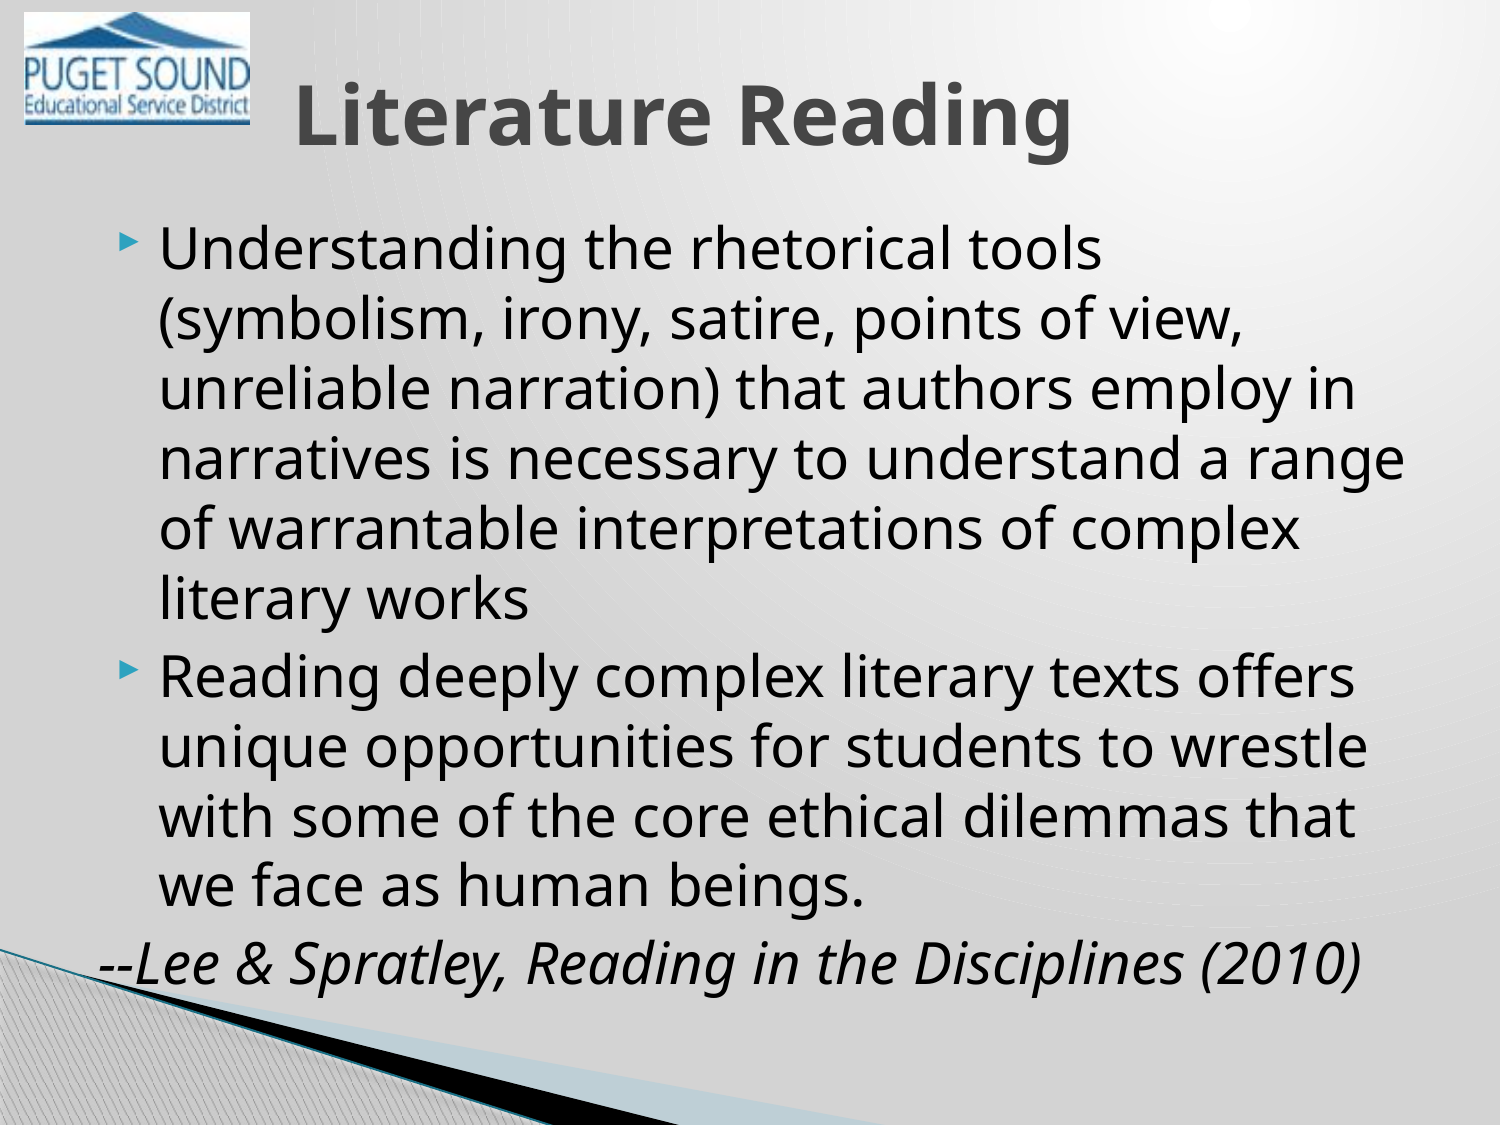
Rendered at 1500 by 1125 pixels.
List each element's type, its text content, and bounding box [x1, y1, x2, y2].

picture [24, 12, 250, 125]
list Understanding the rhetorical tools (symbolism, irony, satire, points of view, unreliable narration) that authors employ in narratives is necessary to understand a range of warrantable interpretations of complex literary works Reading deeply complex literary texts offers unique opportunities for students to wrestle with some of the core ethical dilemmas that we face as human beings. --Lee & Spratley, Reading in the Disciplines (2010) [83, 204, 1425, 1064]
title Literature Reading [278, 37, 1425, 188]
